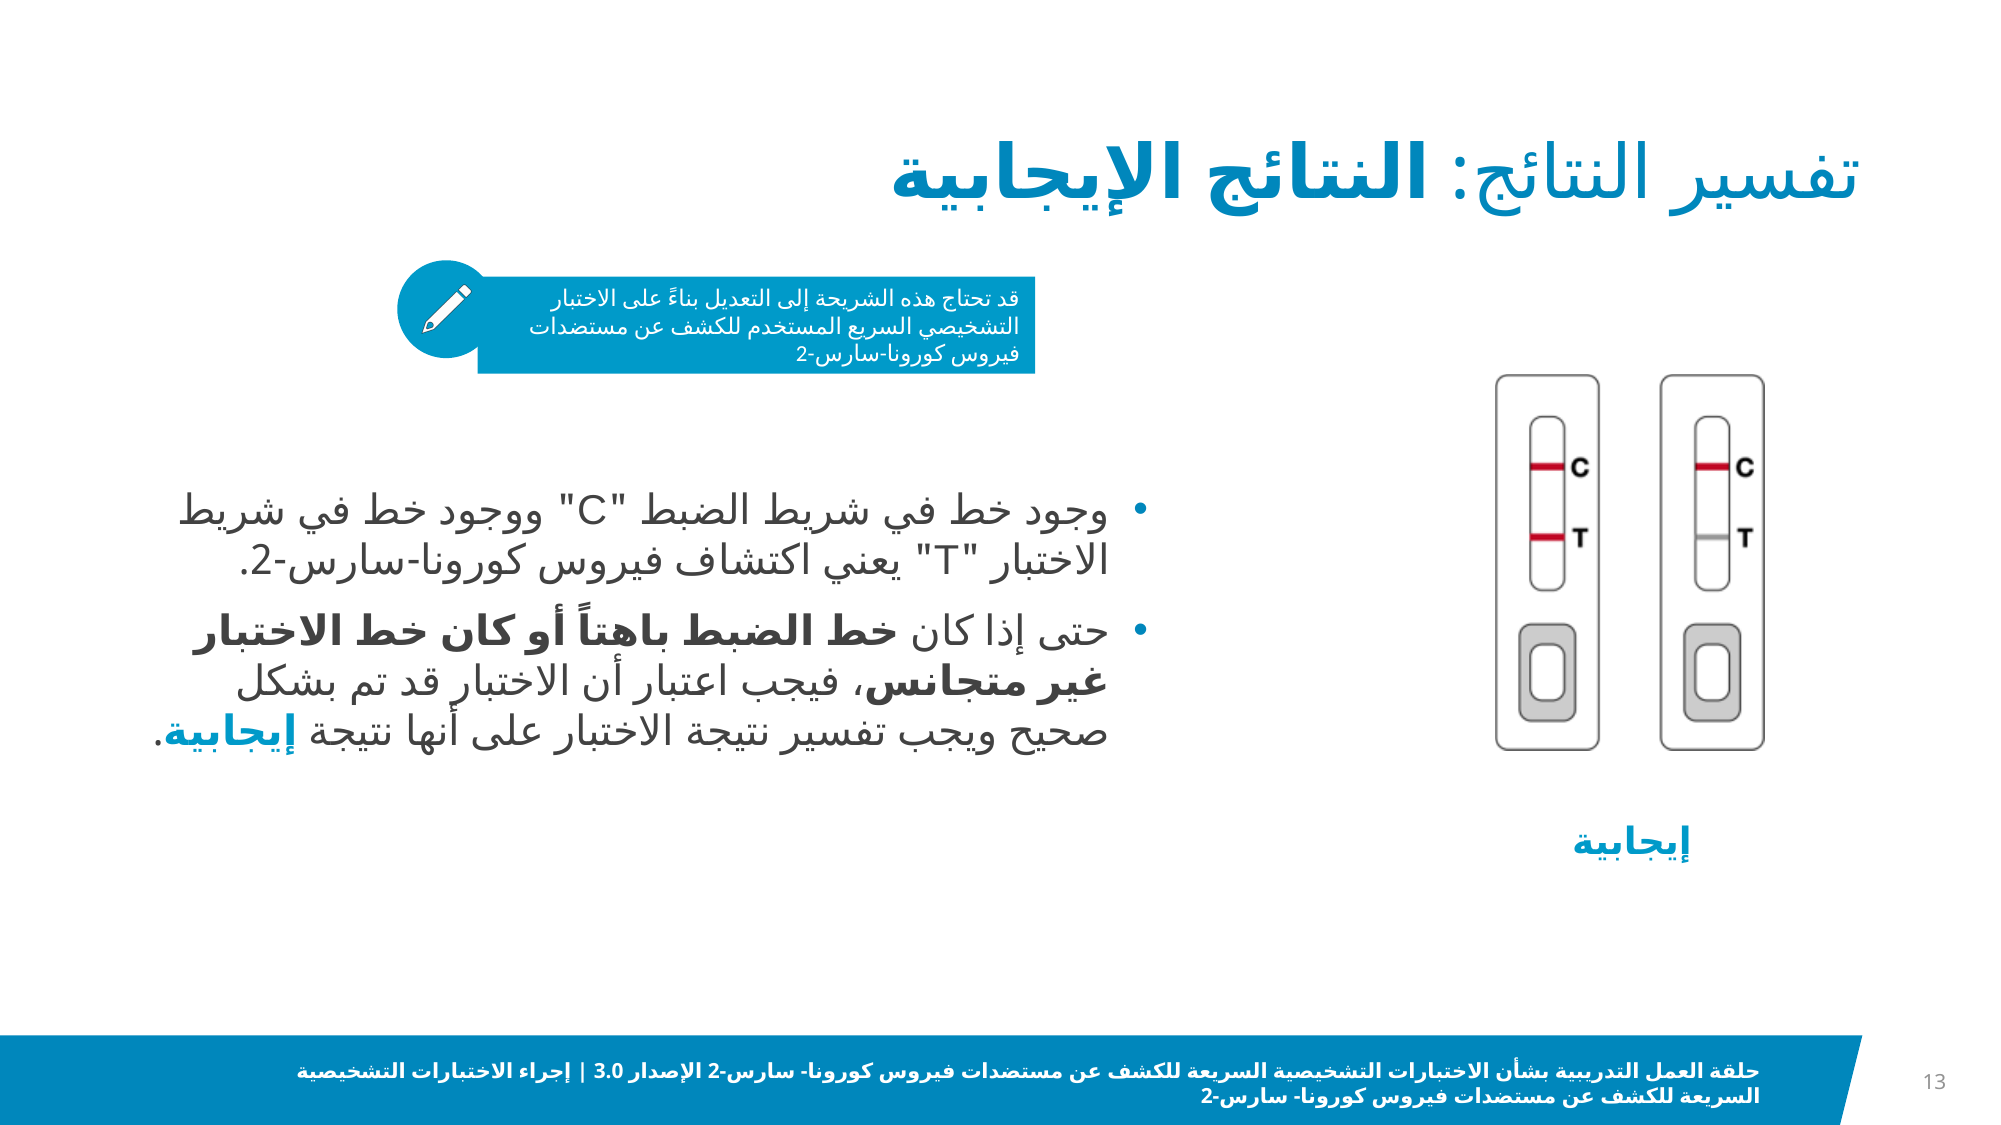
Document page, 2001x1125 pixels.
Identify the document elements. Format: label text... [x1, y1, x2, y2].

slide_number 13 [1862, 1035, 1947, 1125]
list وجود خط في شريط الضبط "C" ووجود خط في شريط الاختبار "T" يعني اكتشاف فيروس كورونا-سارس-2. حتى إذا كان خط الضبط باهتاً أو كان خط الاختبار غير متجانس، فيجب اعتبار أن الاختبار قد تم بشكل صحيح ويجب تفسير نتيجة الاختبار على أنها نتيجة إيجابية. [137, 475, 1163, 1125]
text_box إيجابية [1553, 809, 1707, 869]
footer حلقة العمل التدريبية بشأن الاختبارات التشخيصية السريعة للكشف عن مستضدات فيروس كورونا- سارس-2 الإصدار 3.0 | إجراء الاختبارات التشخيصية السريعة للكشف عن مستضدات فيروس كورونا- سارس-2 [239, 1041, 1761, 1124]
picture [1495, 374, 1765, 751]
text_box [397, 260, 1036, 359]
title تفسير النتائج: النتائج الإيجابية [137, 59, 1863, 215]
